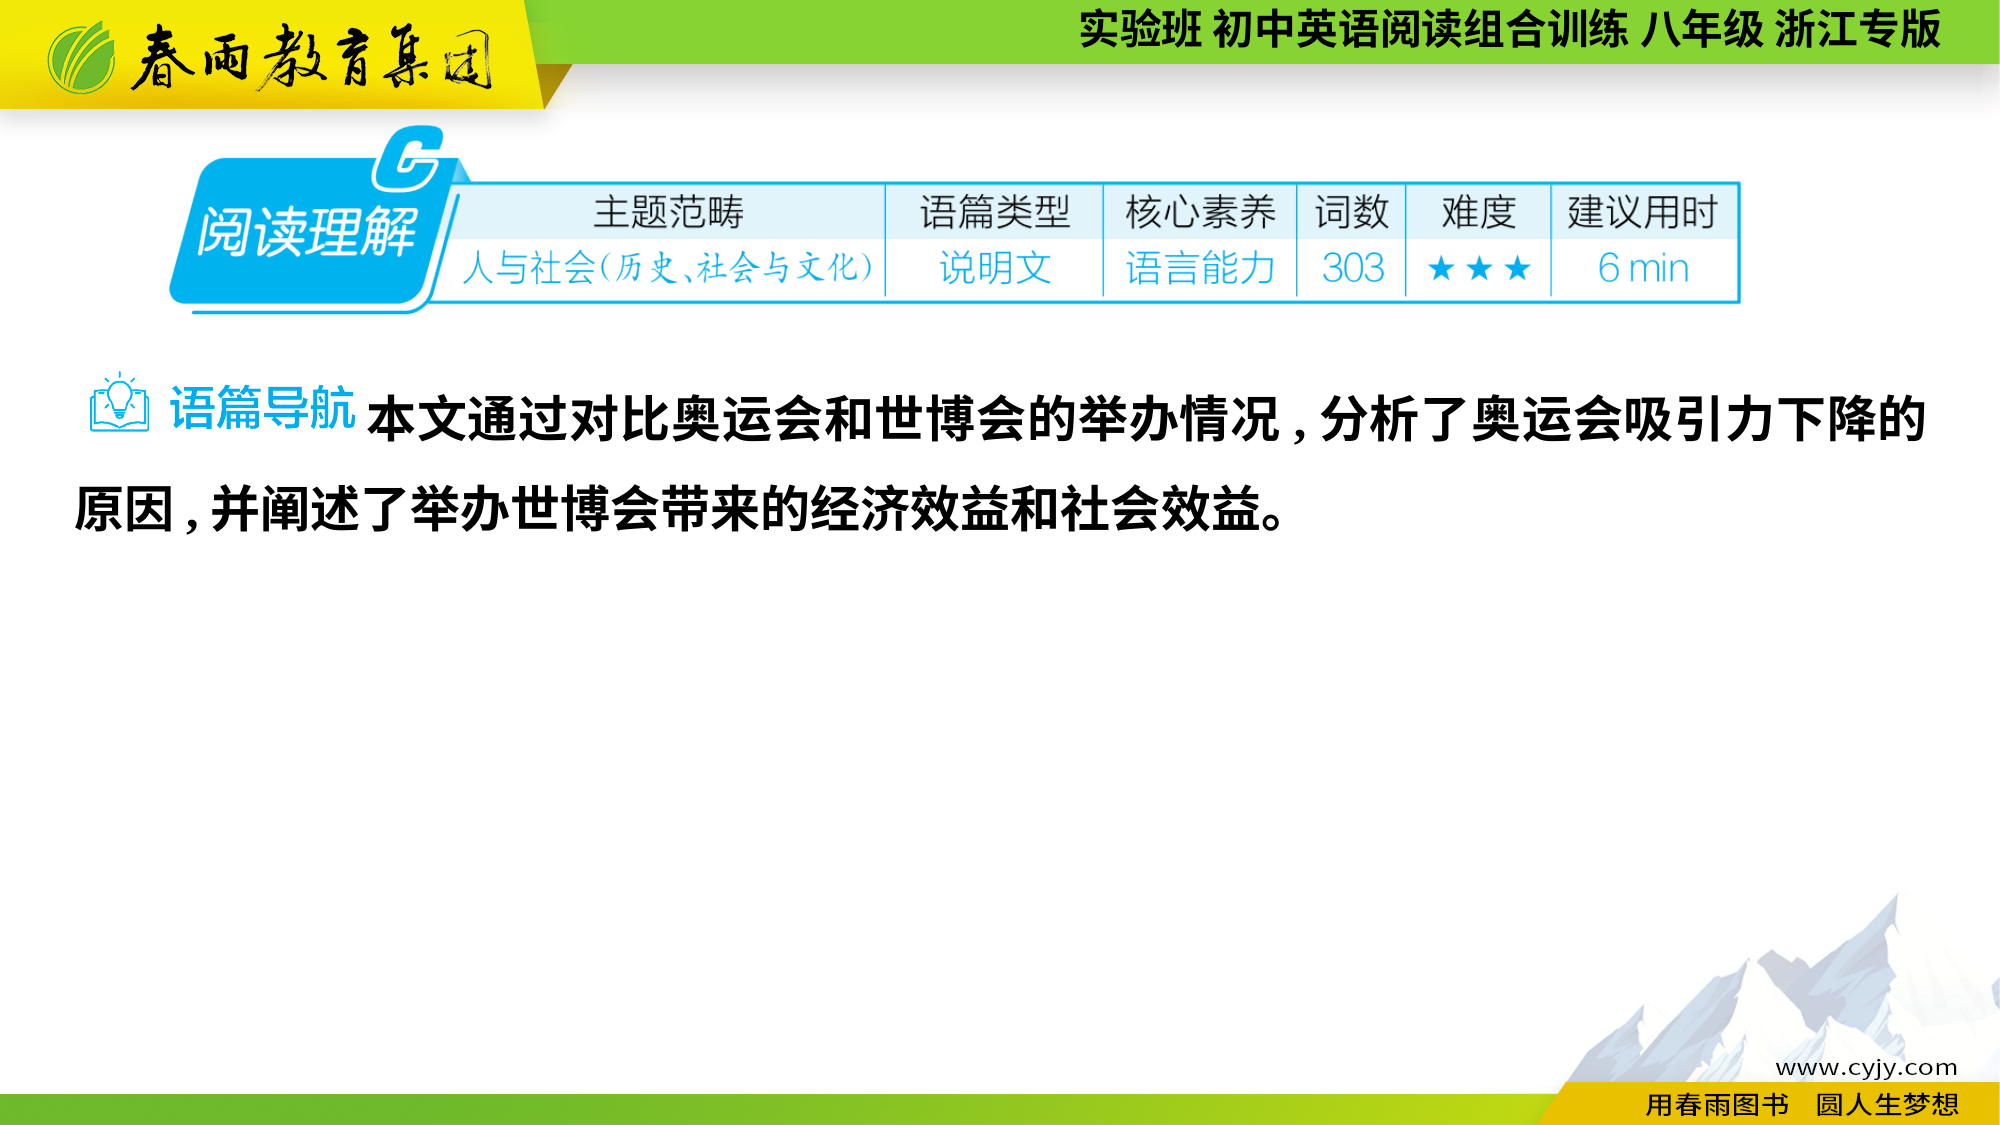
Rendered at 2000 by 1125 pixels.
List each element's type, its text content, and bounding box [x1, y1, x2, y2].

picture [0, 0, 2000, 1125]
list 本文通过对比奥运会和世博会的举办情况,分析了奥运会吸引力下降的原因,并阐述了举办世博会带来的经济效益和社会效益。 [59, 350, 1944, 536]
